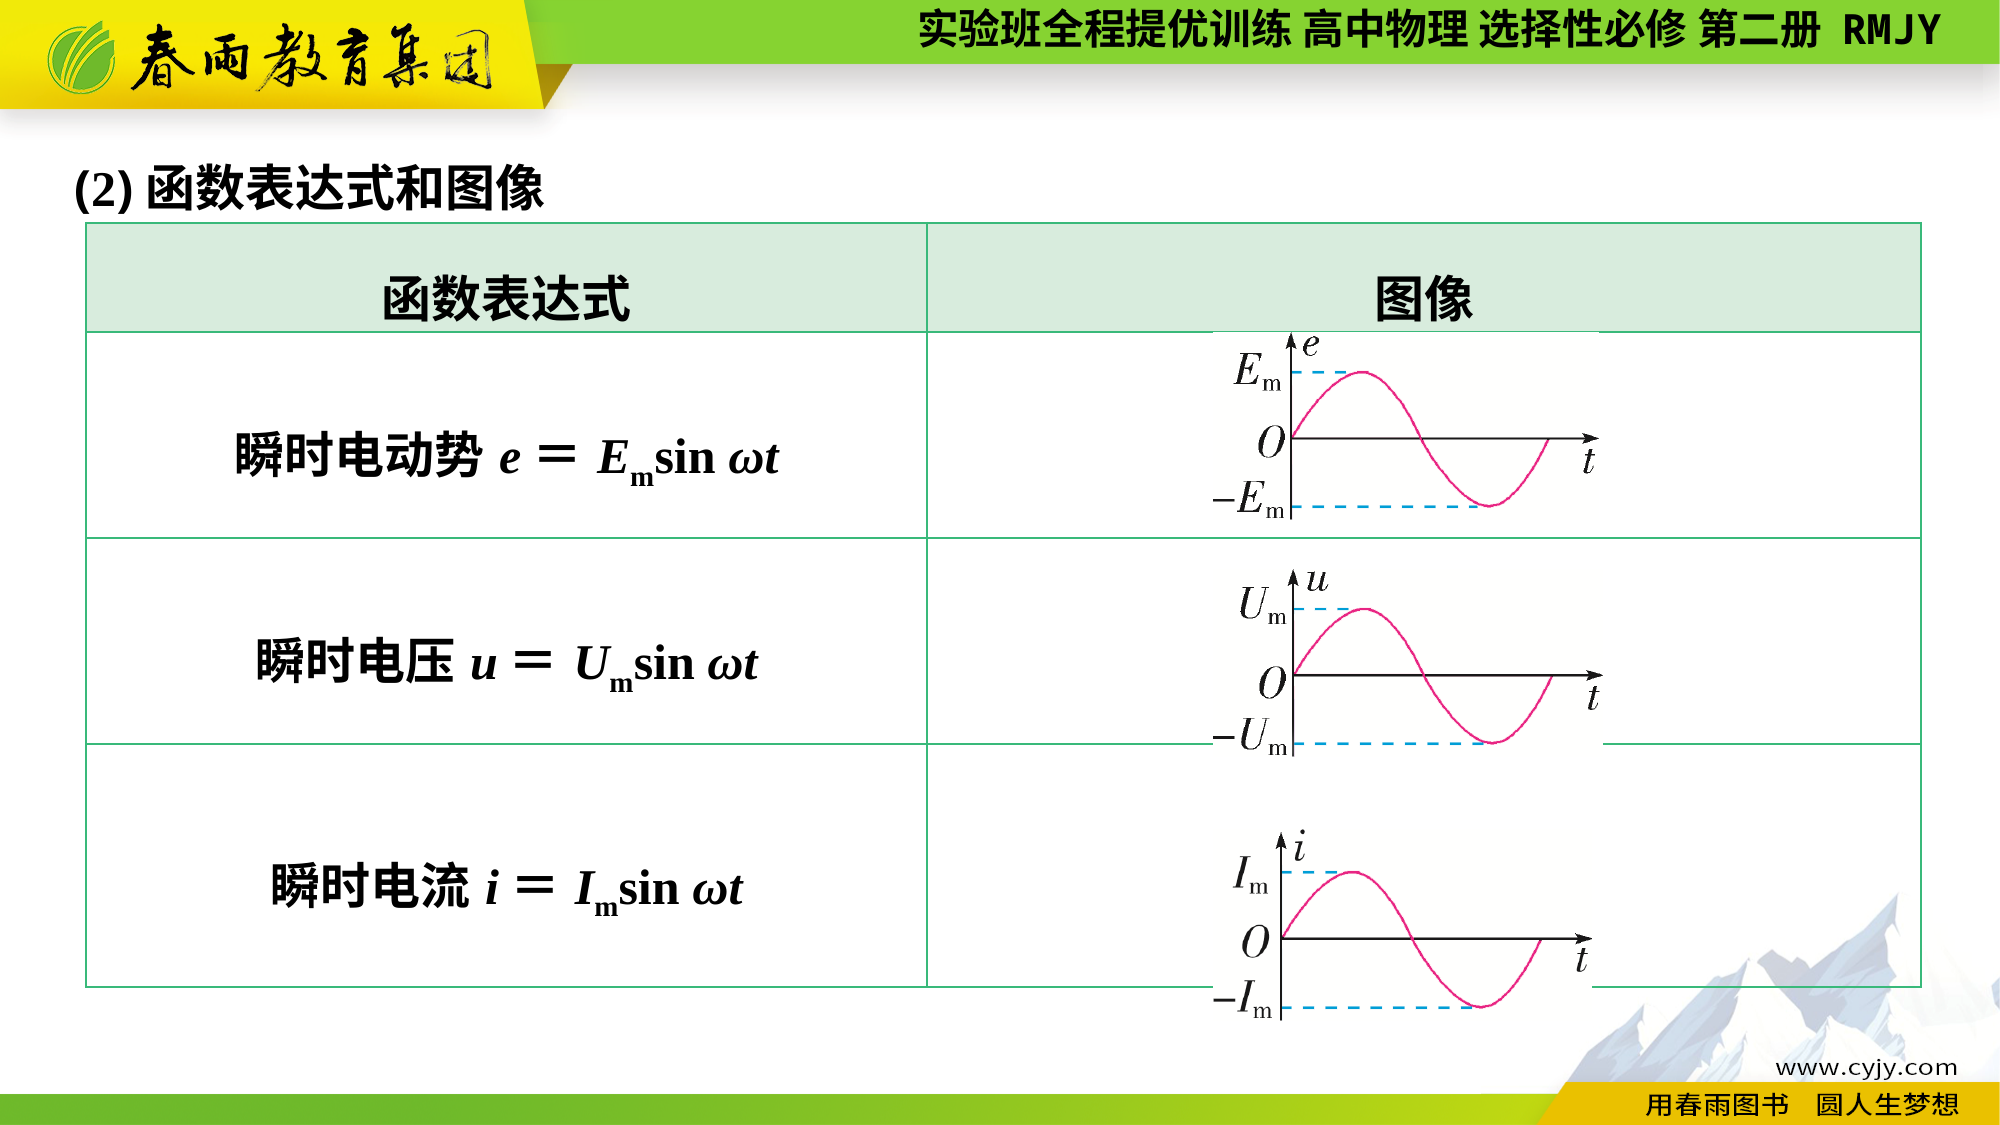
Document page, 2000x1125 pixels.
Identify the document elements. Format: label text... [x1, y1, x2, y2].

list (2)函数表达式和图像 [59, 119, 1944, 214]
table_header 图像 [928, 224, 1920, 331]
table_cell 瞬时电动势e＝Emsin ωt [87, 333, 926, 537]
table_header 函数表达式 [87, 224, 926, 331]
table_cell [928, 745, 1920, 986]
table_cell 瞬时电压u＝Umsin ωt [87, 539, 926, 743]
picture [0, 0, 2000, 1125]
table_cell [928, 333, 1920, 537]
table_cell [928, 539, 1920, 743]
table_cell 瞬时电流i＝Imsin ωt [87, 745, 926, 986]
